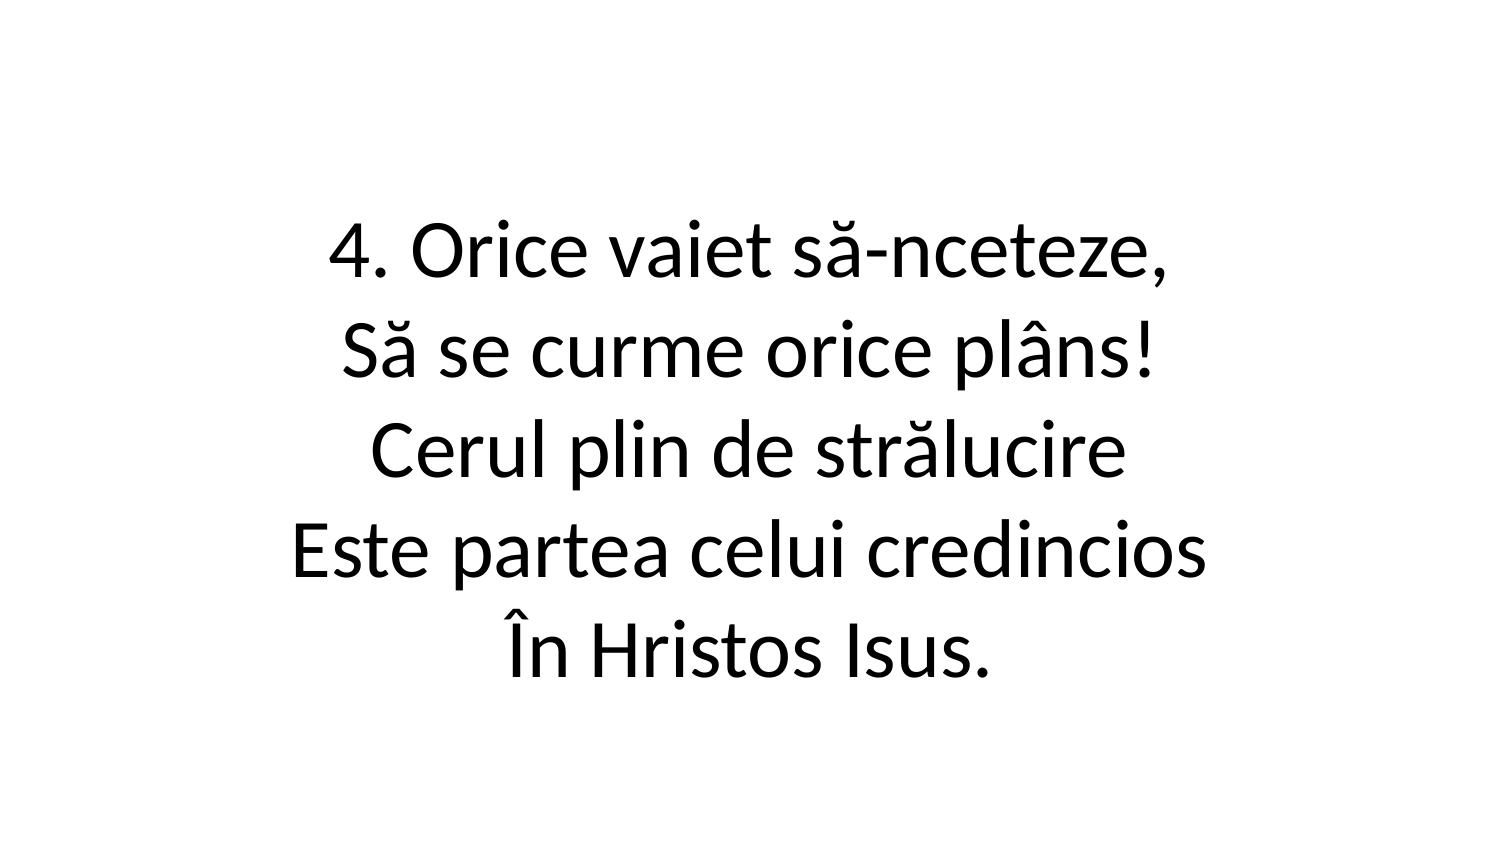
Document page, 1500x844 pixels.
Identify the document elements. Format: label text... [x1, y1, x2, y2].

text_box 4. Orice vaiet să-nceteze, Să se curme orice plâns! Cerul plin de strălucire Este partea celui credincios În Hristos Isus. [275, 142, 1225, 702]
